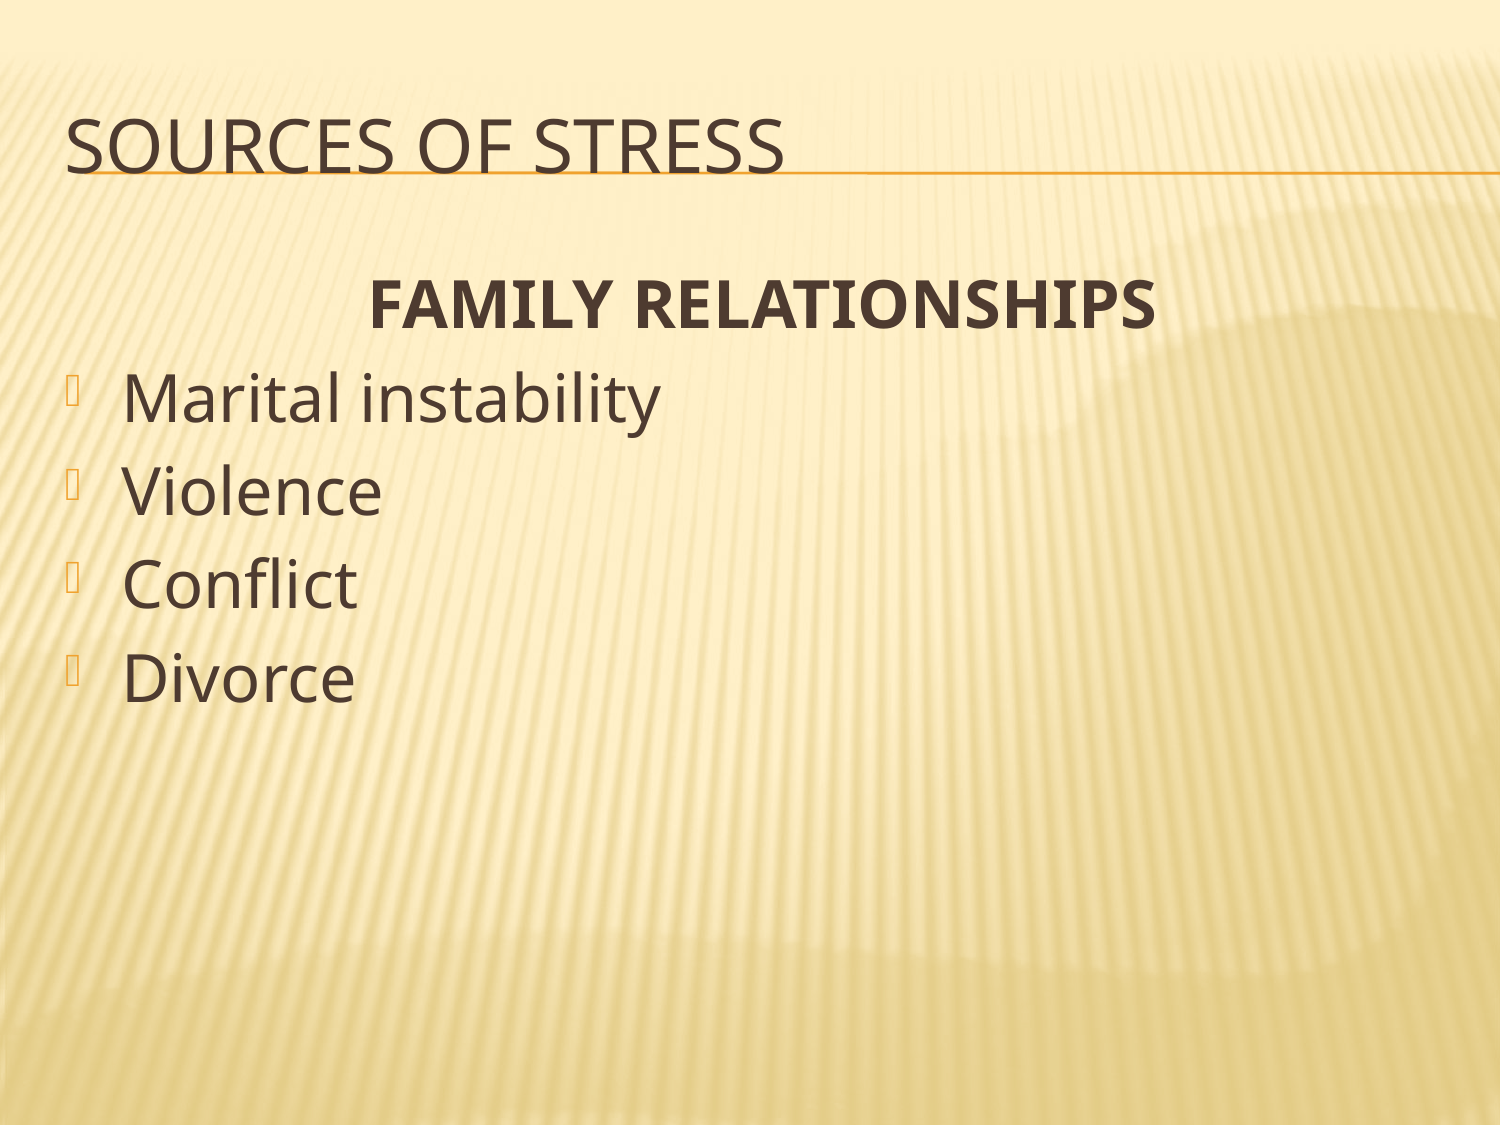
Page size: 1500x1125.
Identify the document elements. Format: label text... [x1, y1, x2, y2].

list FAMILY RELATIONSHIPS Marital instability Violence Conflict Divorce [50, 254, 1475, 998]
title Sources Of stress [50, 75, 1475, 213]
